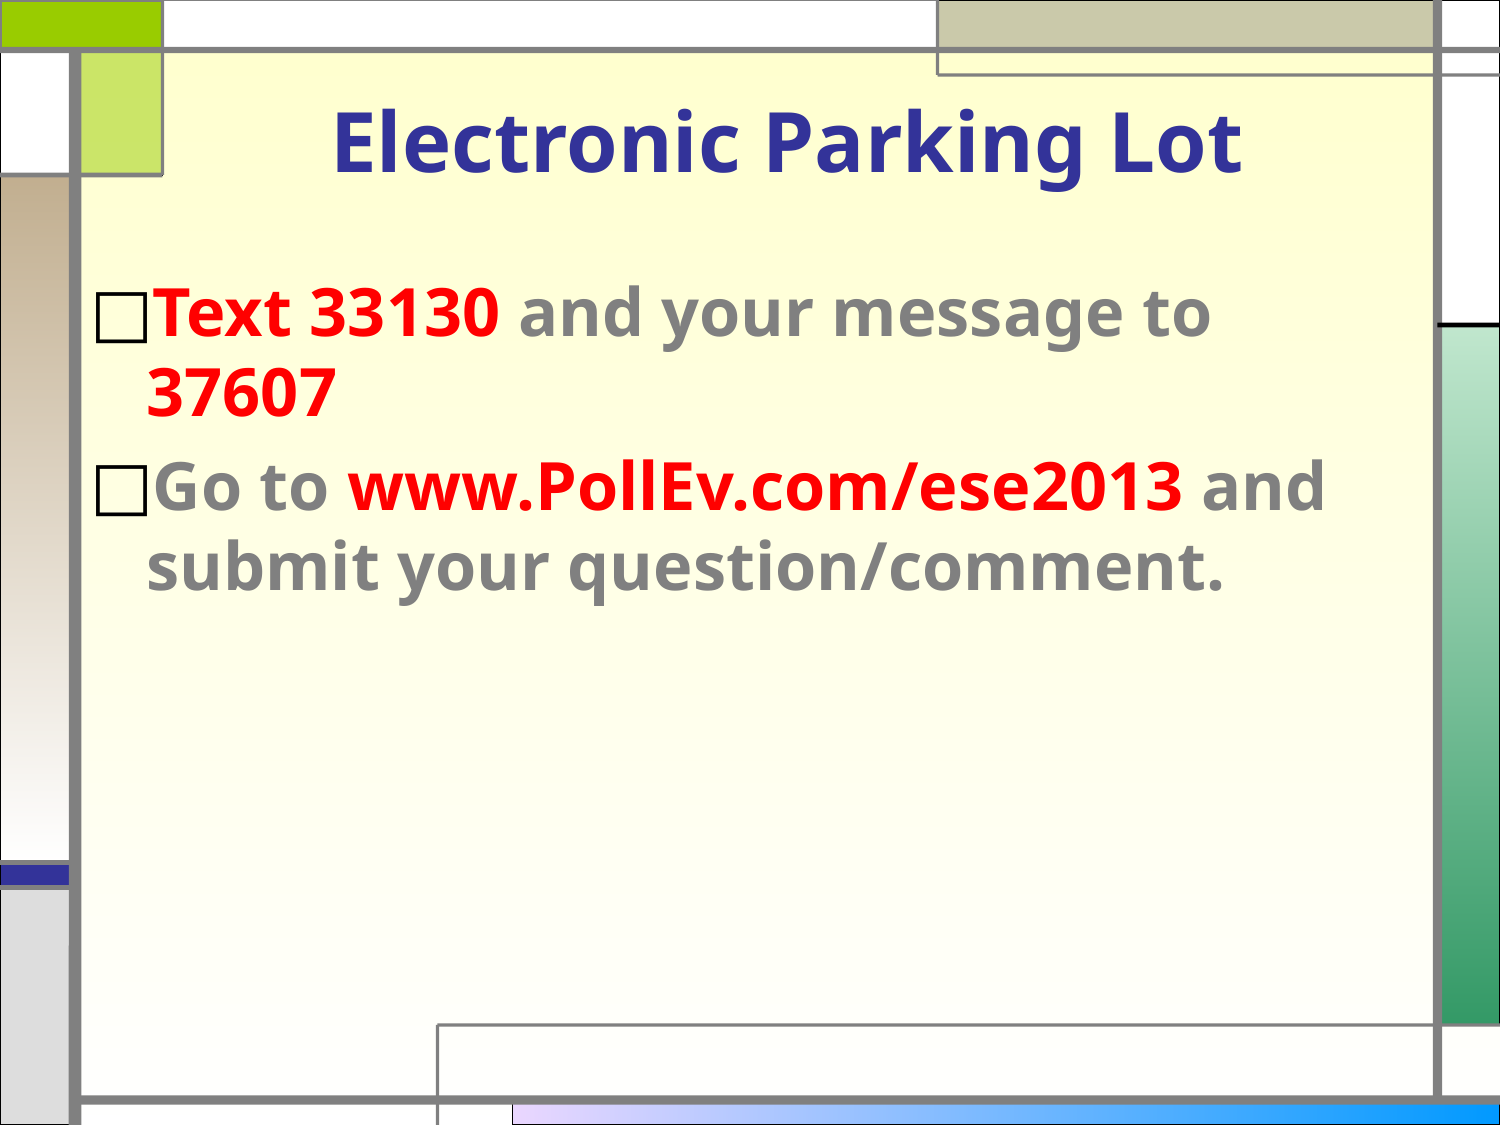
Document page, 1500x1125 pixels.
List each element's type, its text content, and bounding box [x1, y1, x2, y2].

title Electronic Parking Lot [149, 44, 1426, 233]
list Text 33130 and your message to 37607 Go to www.PollEv.com/ese2013 and submit your question/comment. [74, 262, 1426, 1006]
